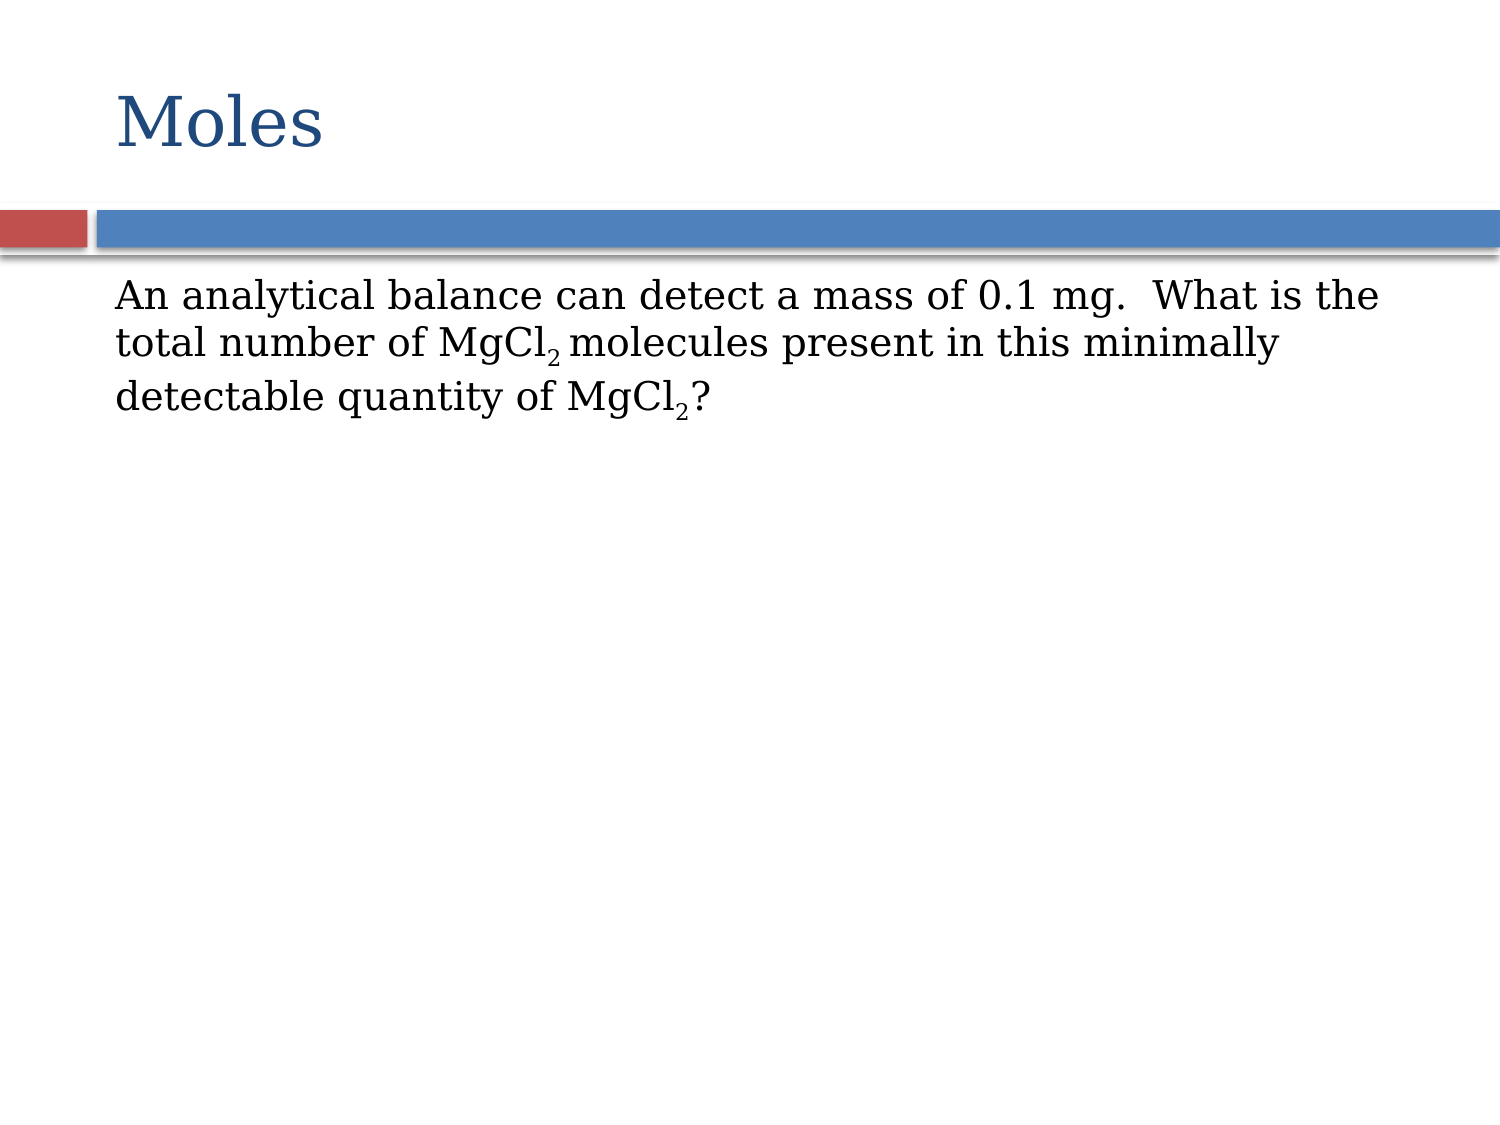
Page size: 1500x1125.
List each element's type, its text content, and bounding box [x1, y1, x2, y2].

title Moles [100, 37, 1438, 200]
list An analytical balance can detect a mass of 0.1 mg. What is the total number of MgCl2 molecules present in this minimally detectable quantity of MgCl2? [100, 262, 1438, 1000]
